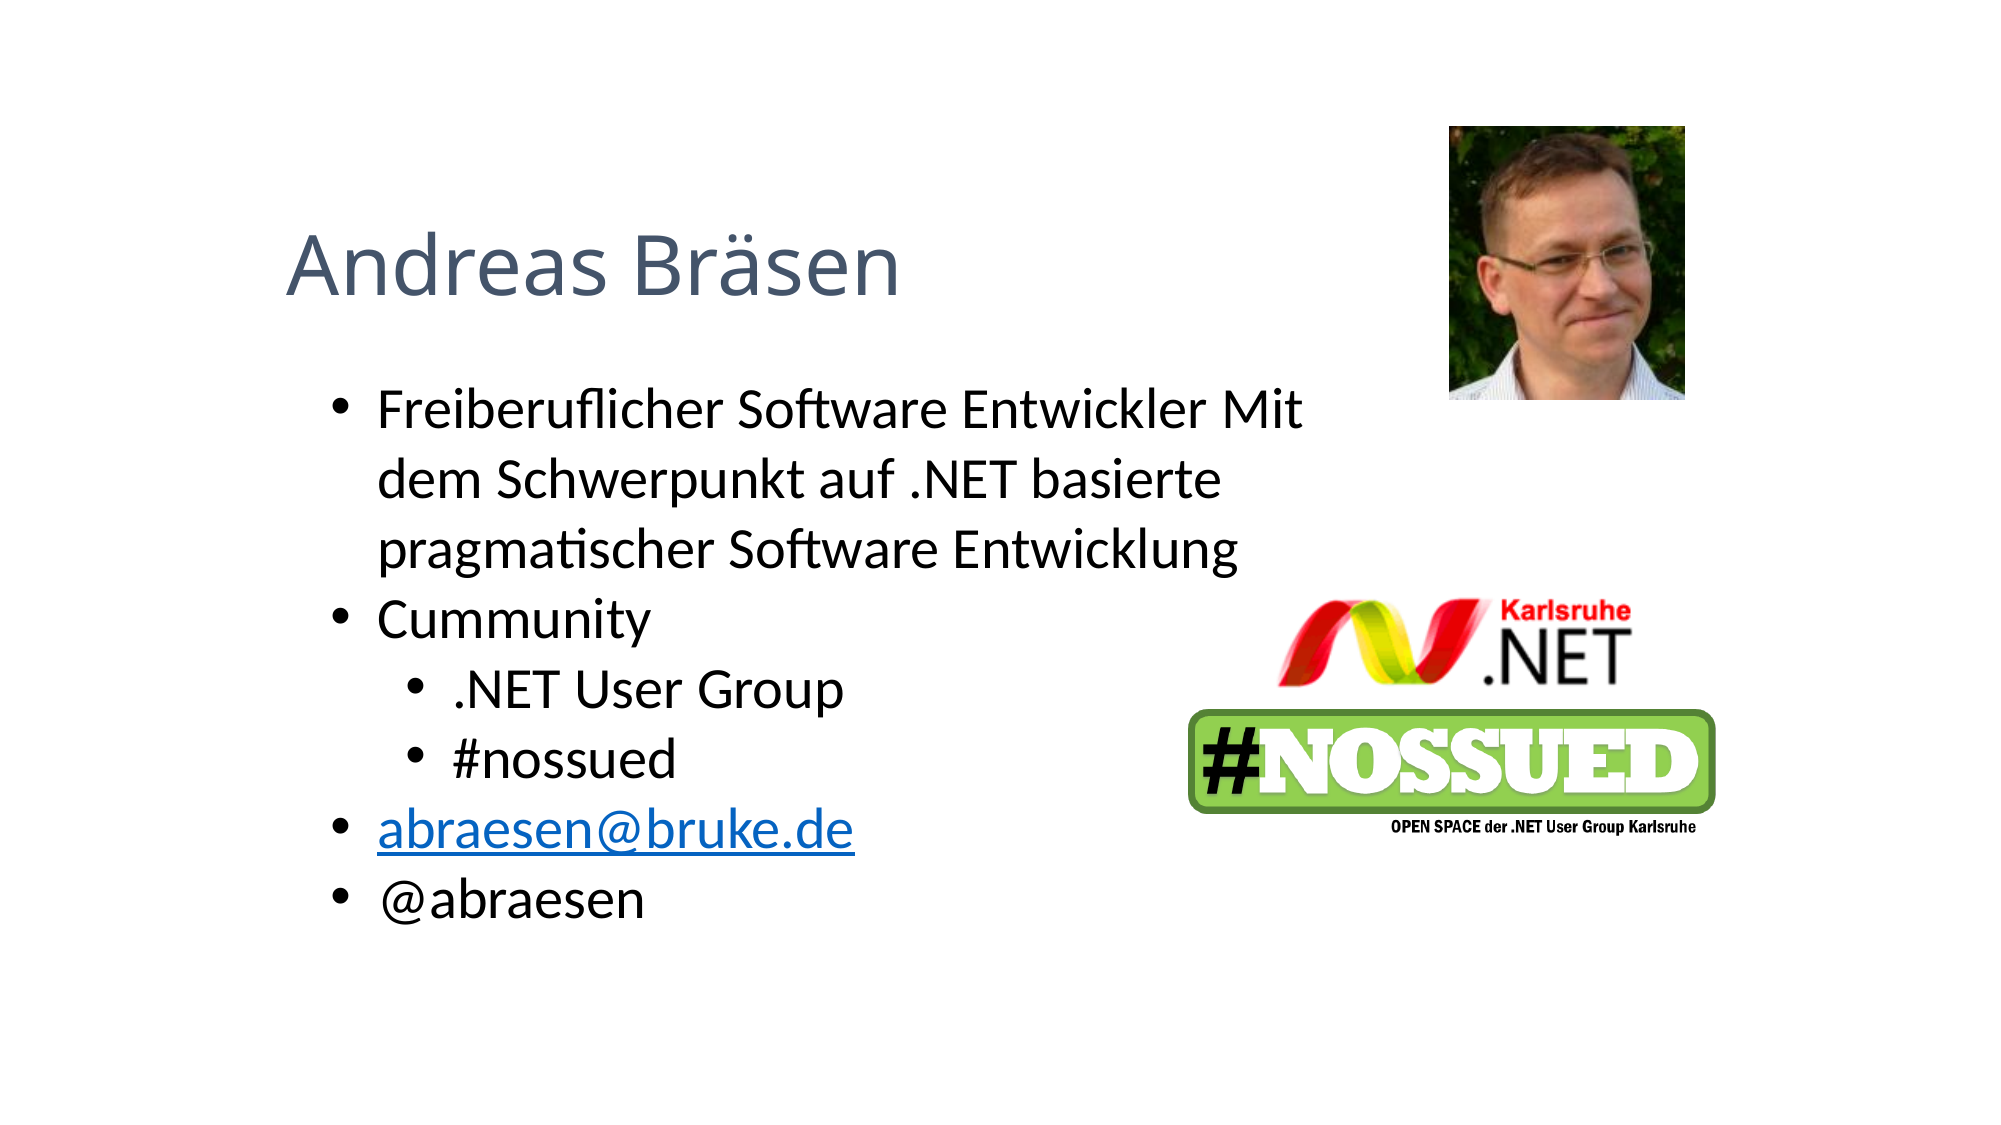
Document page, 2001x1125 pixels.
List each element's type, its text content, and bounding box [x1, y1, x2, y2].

picture [1449, 126, 1685, 400]
picture [1178, 582, 1721, 844]
text_box Freiberuflicher Software Entwickler Mit dem Schwerpunkt auf .NET basierte pragmatischer Software Entwicklung Cummunity .NET User Group #nossued abraesen@bruke.de @abraesen [315, 362, 1427, 938]
text_box Andreas Bräsen [272, 205, 918, 320]
